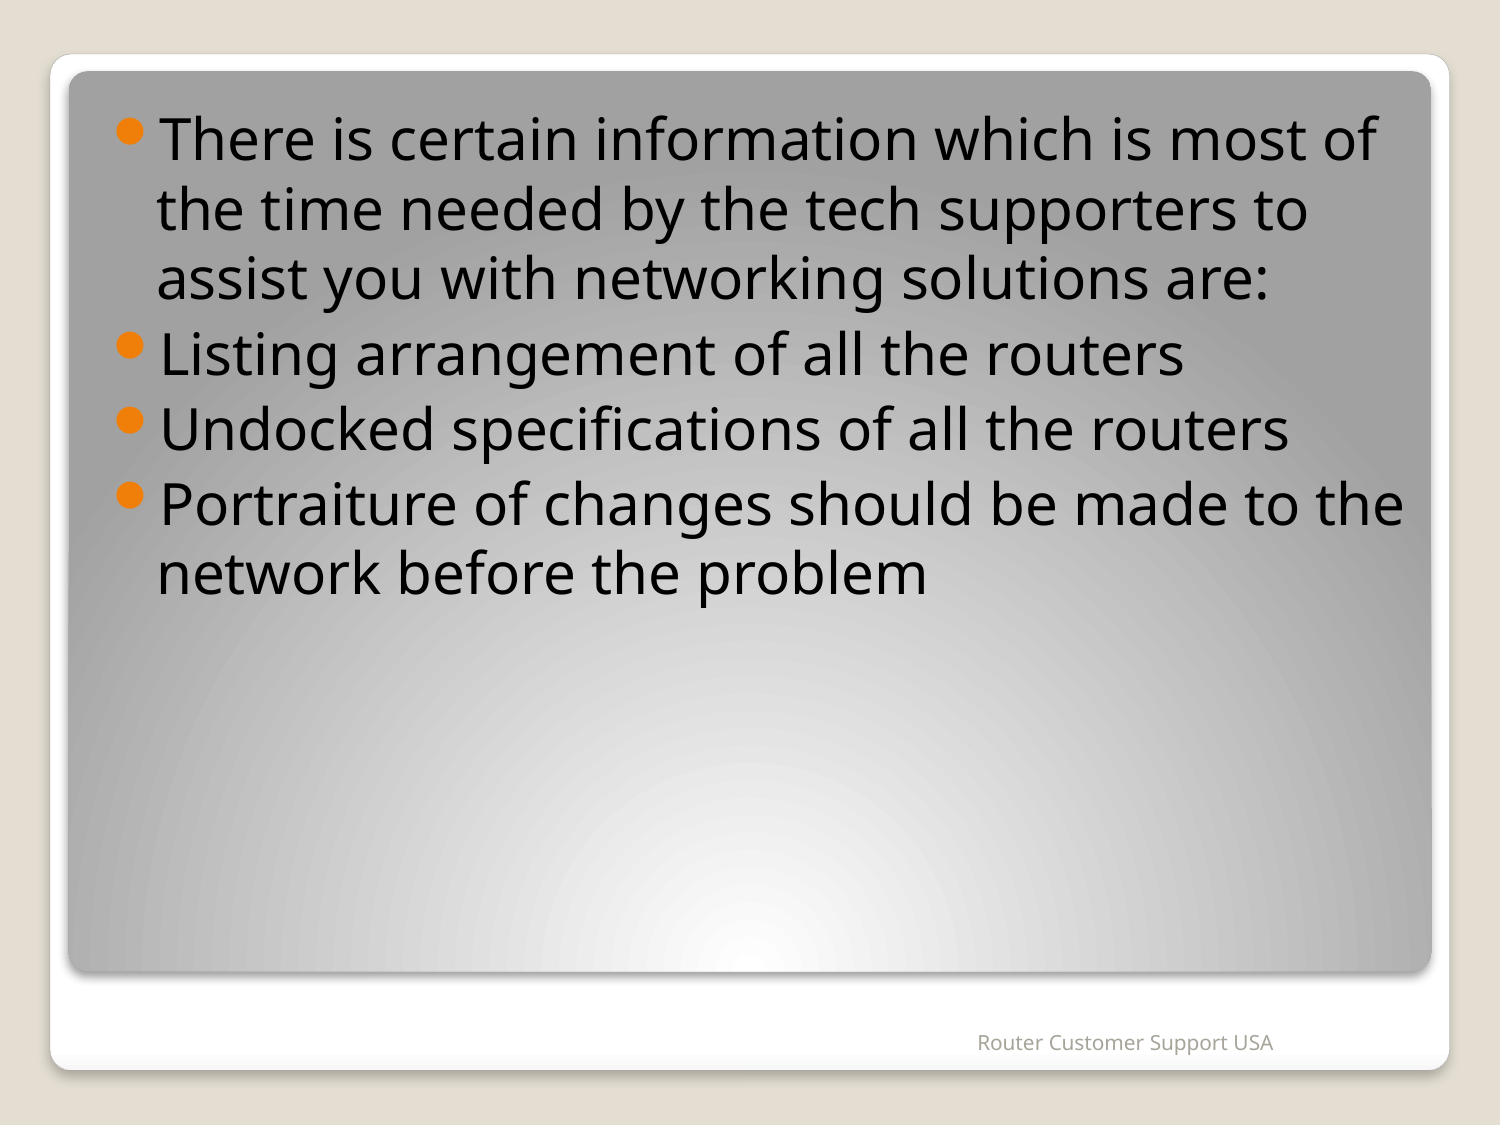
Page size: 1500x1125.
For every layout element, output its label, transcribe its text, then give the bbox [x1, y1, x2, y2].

footer Router Customer Support USA [962, 1002, 1370, 1063]
list There is certain information which is most of the time needed by the tech supporters to assist you with networking solutions are: Listing arrangement of all the routers Undocked specifications of all the routers Portraiture of changes should be made to the network before the problem [82, 86, 1425, 774]
